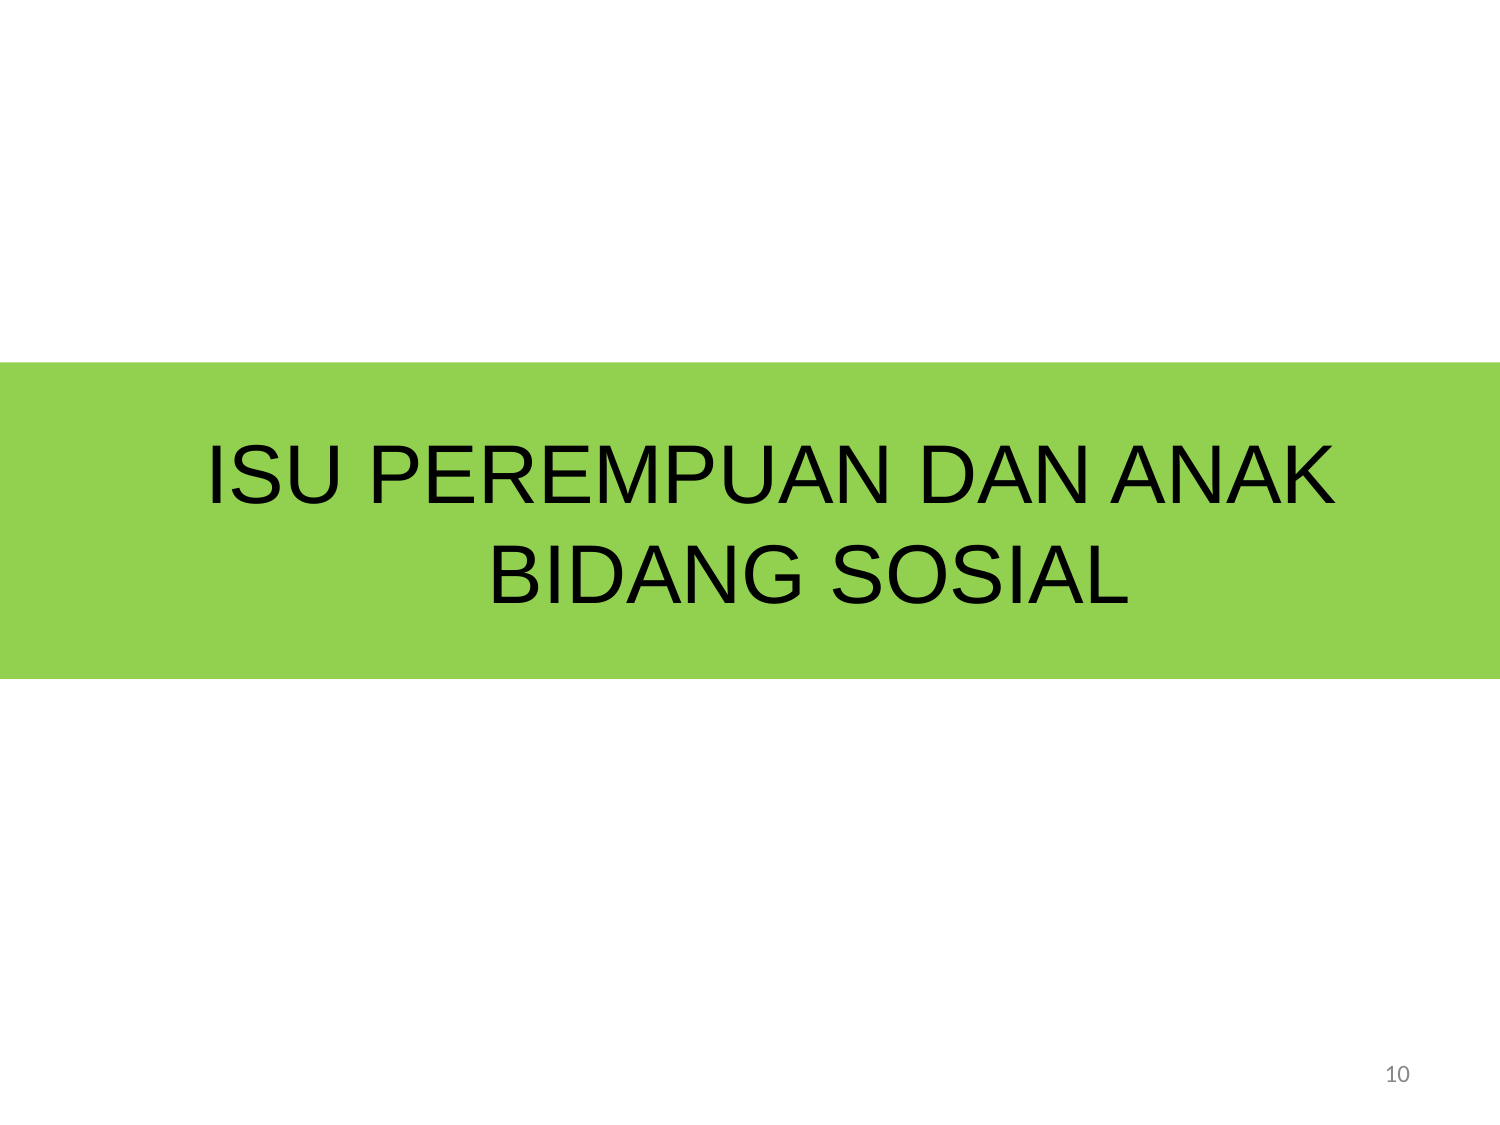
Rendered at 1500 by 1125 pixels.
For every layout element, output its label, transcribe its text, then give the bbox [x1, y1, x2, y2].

text_box ISU PEREMPUAN DAN ANAK BIDANG SOSIAL [0, 362, 1500, 679]
slide_number 10 [1074, 1042, 1426, 1103]
